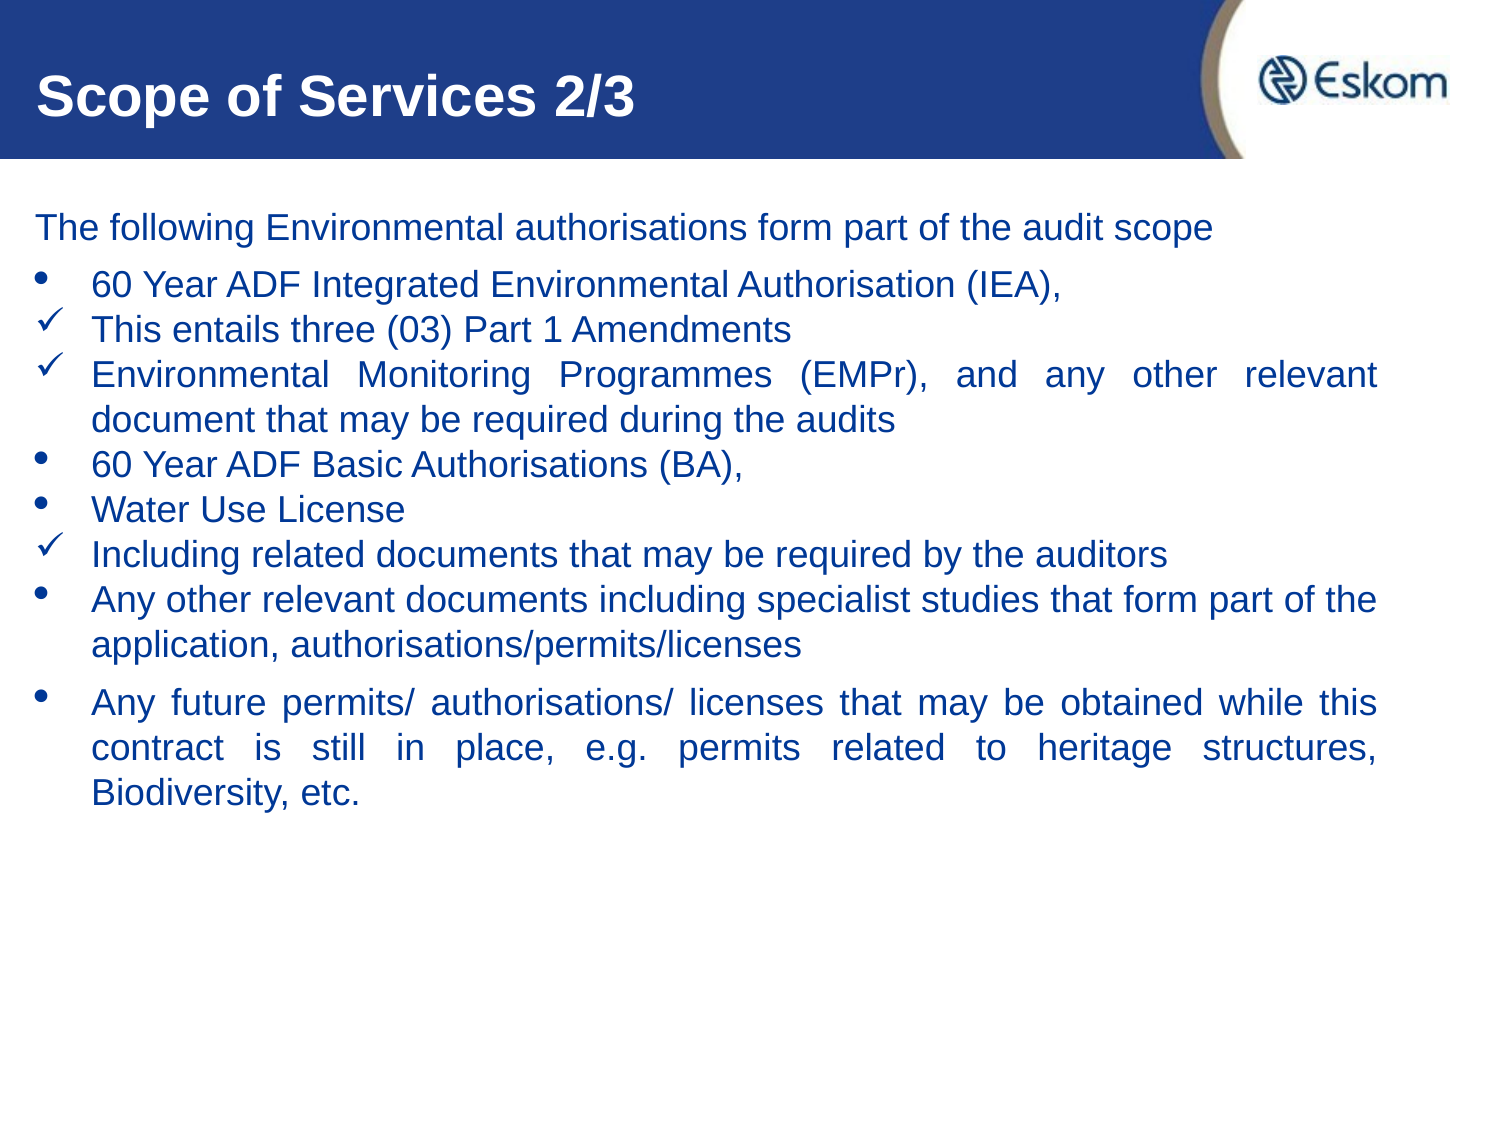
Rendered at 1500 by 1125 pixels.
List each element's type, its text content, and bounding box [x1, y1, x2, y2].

picture [1257, 55, 1450, 105]
title Scope of Services 2/3 [20, 57, 1169, 129]
text_box The following Environmental authorisations form part of the audit scope 60 Year ADF Integrated Environmental Authorisation (IEA), This entails three (03) Part 1 Amendments Environmental Monitoring Programmes (EMPr), and any other relevant document that may be required during the audits 60 Year ADF Basic Authorisations (BA), Water Use License Including related documents that may be required by the auditors Any other relevant documents including specialist studies that form part of the application, authorisations/permits/licenses Any future permits/ authorisations/ licenses that may be obtained while this contract is still in place, e.g. permits related to heritage structures, Biodiversity, etc. [20, 195, 1393, 1073]
picture [0, 0, 1246, 159]
